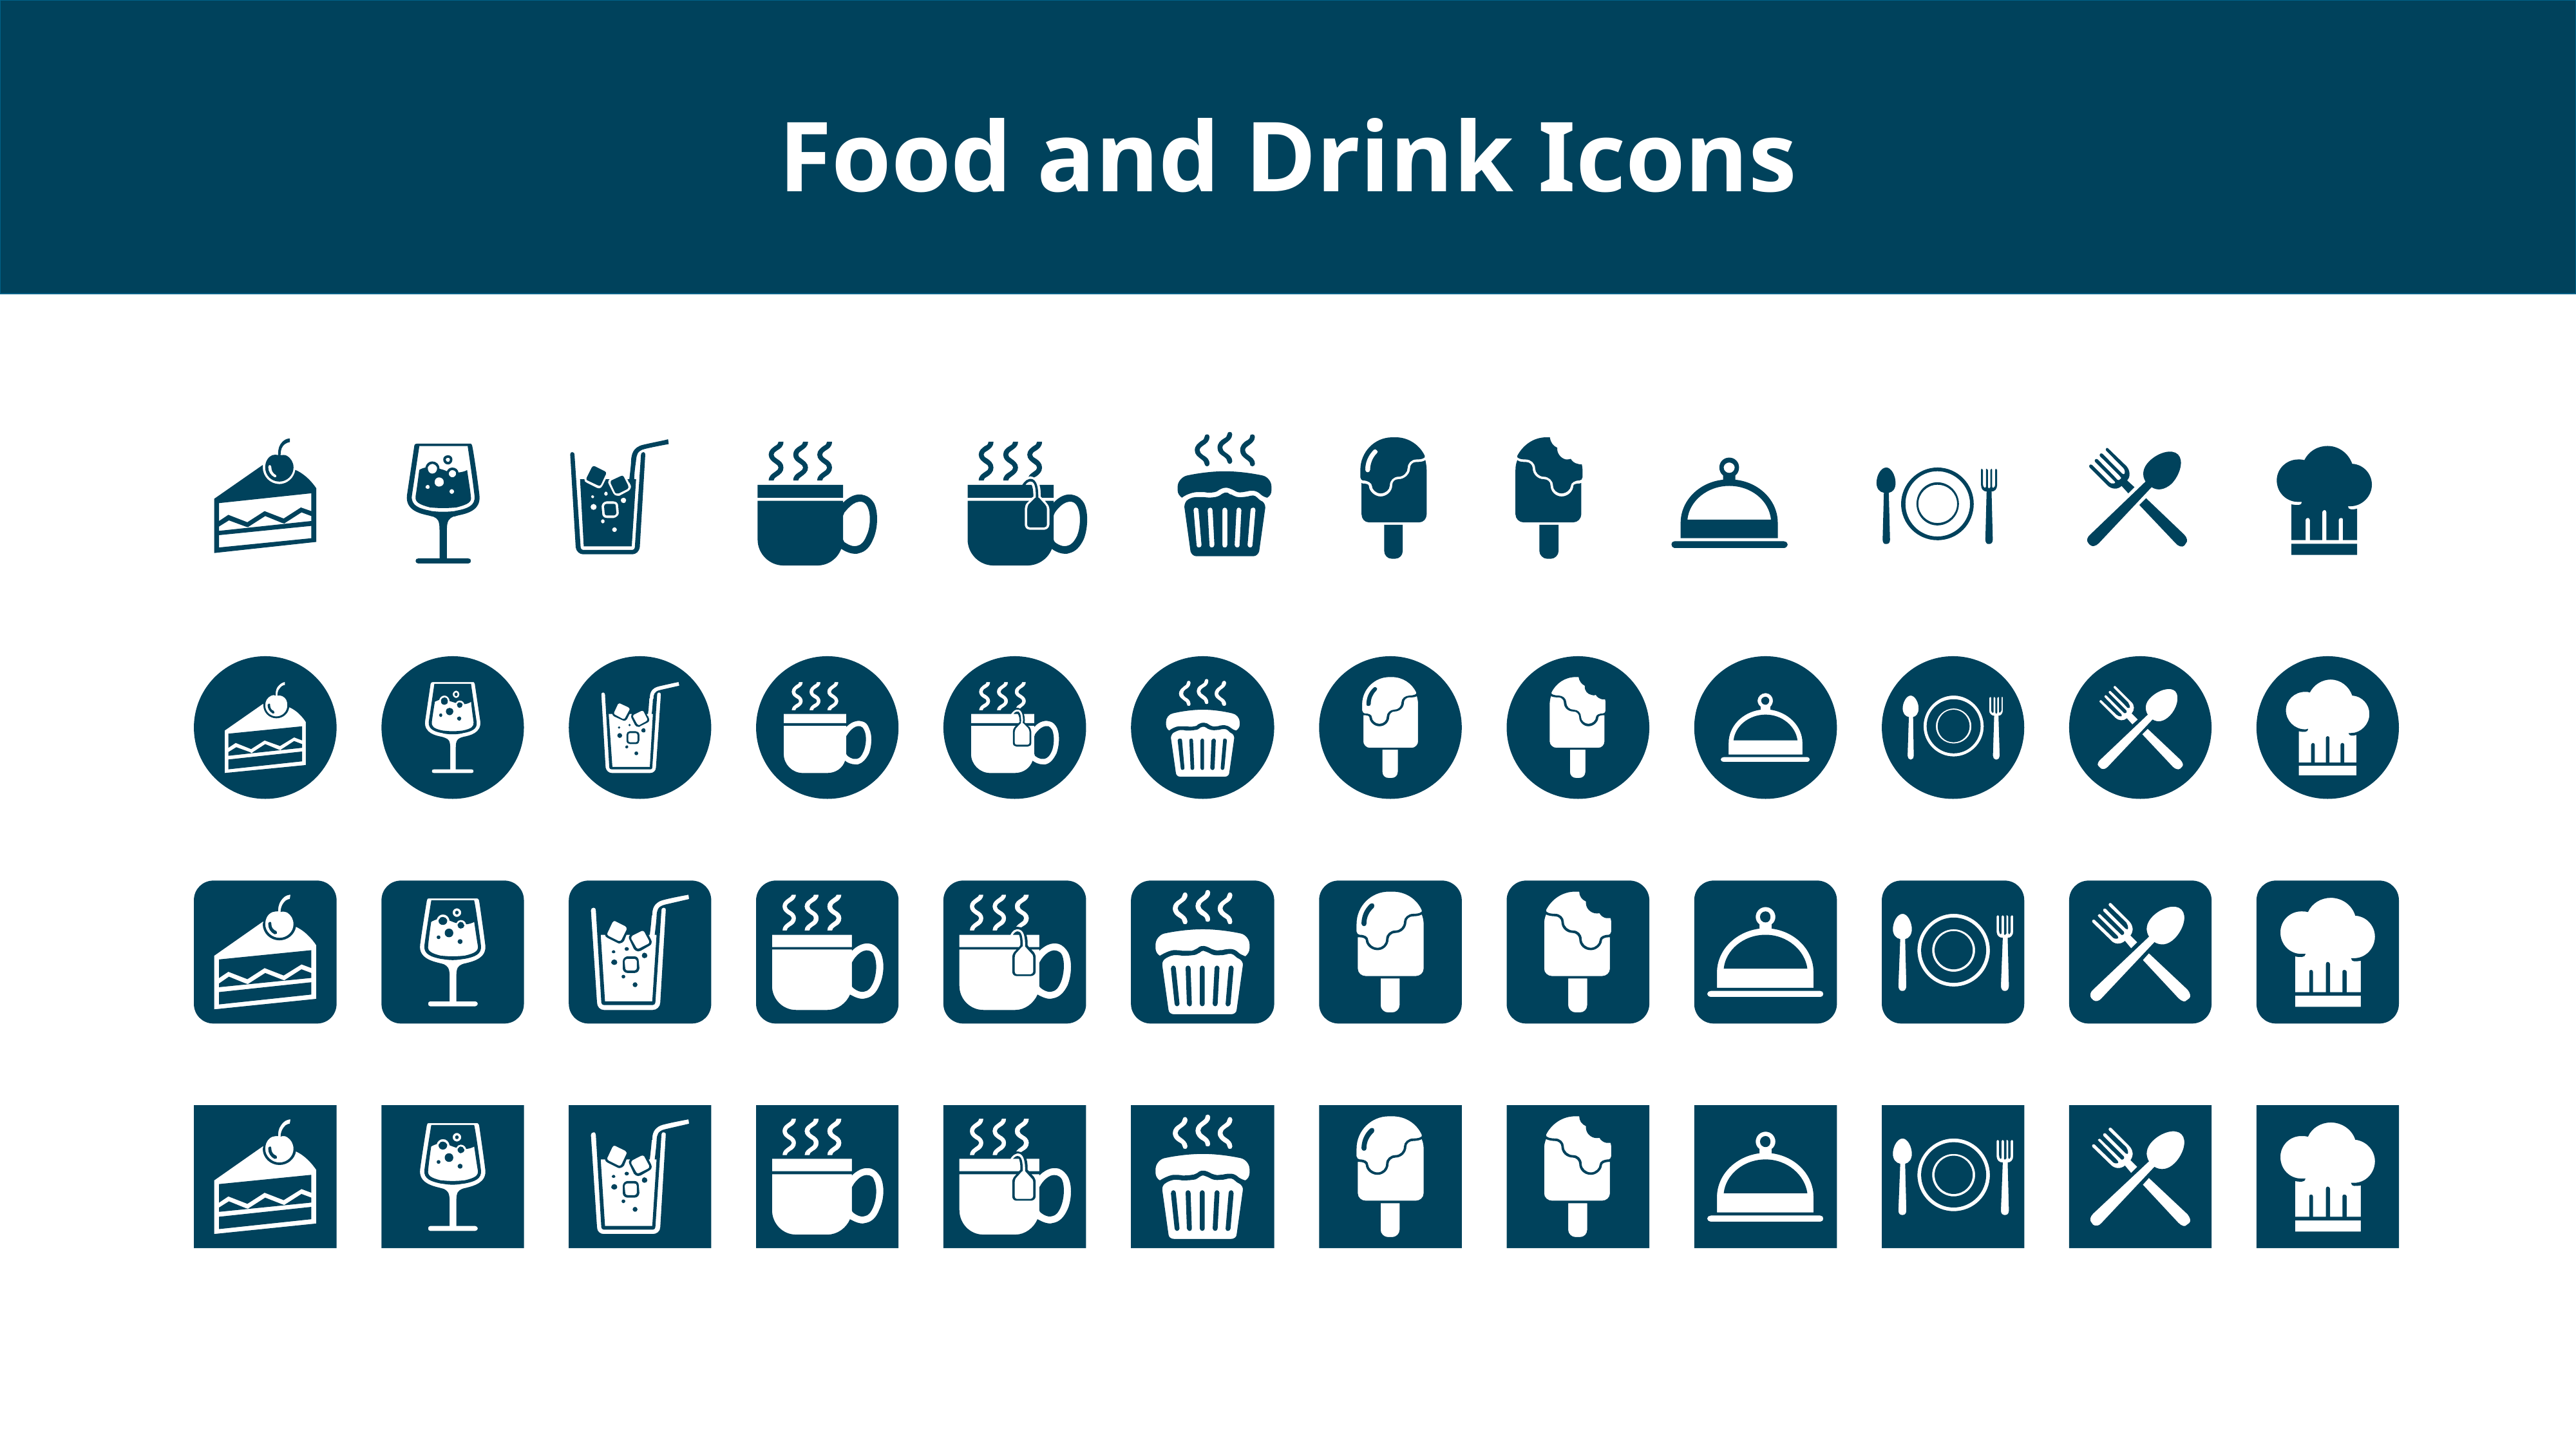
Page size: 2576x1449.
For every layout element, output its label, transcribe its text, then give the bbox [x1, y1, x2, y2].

text_box [817, 441, 832, 481]
text_box [978, 441, 994, 481]
text_box [381, 1105, 524, 1249]
text_box [2256, 656, 2400, 799]
text_box [2256, 1105, 2400, 1249]
text_box [194, 880, 337, 1024]
text_box [569, 656, 712, 799]
text_box [1384, 524, 1403, 559]
text_box [1506, 880, 1650, 1024]
text_box [1039, 484, 1054, 498]
text_box [1694, 880, 1837, 1024]
text_box [1539, 524, 1559, 559]
text_box [406, 443, 480, 564]
text_box [943, 1105, 1086, 1249]
text_box [1517, 437, 1583, 494]
text_box [1515, 460, 1582, 523]
text_box [1131, 880, 1274, 1024]
text_box [2139, 498, 2187, 547]
text_box [194, 656, 337, 799]
text_box [1680, 457, 1778, 538]
text_box [967, 478, 1047, 527]
text_box [2069, 1105, 2212, 1249]
text_box [2089, 448, 2135, 494]
text_box [1361, 460, 1427, 523]
title Food and Drink Icons [223, 90, 2353, 215]
text_box [1240, 434, 1255, 467]
text_box [1003, 441, 1018, 481]
text_box [793, 441, 808, 481]
text_box [2069, 656, 2212, 799]
text_box [1671, 541, 1788, 548]
text_box [967, 494, 1088, 566]
text_box [2087, 451, 2181, 546]
text_box [1184, 492, 1265, 556]
text_box [265, 438, 294, 482]
text_box [1981, 468, 1998, 544]
text_box [943, 880, 1086, 1024]
text_box [943, 656, 1086, 799]
text_box [1319, 880, 1462, 1024]
text_box [1506, 656, 1650, 799]
text_box [1882, 1105, 2025, 1249]
text_box [1882, 656, 2025, 799]
text_box [2291, 544, 2358, 555]
text_box [1131, 1105, 1274, 1249]
text_box [757, 484, 844, 498]
text_box [756, 656, 899, 799]
text_box [194, 1105, 337, 1249]
text_box [1694, 1105, 1837, 1249]
text_box [580, 439, 669, 547]
text_box [1506, 1105, 1650, 1249]
text_box [1876, 467, 1896, 544]
text_box [1882, 880, 2025, 1024]
text_box [381, 656, 524, 799]
text_box [1694, 656, 1837, 799]
text_box [1195, 434, 1210, 467]
text_box [2256, 880, 2400, 1024]
text_box [768, 441, 784, 481]
text_box [1901, 467, 1974, 540]
text_box [1131, 656, 1274, 799]
text_box [756, 1105, 899, 1249]
text_box [570, 451, 645, 554]
text_box [569, 880, 712, 1024]
text_box [1319, 1105, 1462, 1249]
text_box [1177, 471, 1272, 498]
text_box [1360, 437, 1425, 494]
text_box [569, 1105, 712, 1249]
text_box [214, 465, 317, 553]
text_box [381, 880, 524, 1024]
text_box [756, 880, 899, 1024]
text_box [2277, 446, 2372, 540]
text_box [757, 494, 877, 566]
text_box [1027, 441, 1043, 478]
text_box [2069, 880, 2212, 1024]
text_box [1319, 656, 1462, 799]
text_box [1217, 431, 1233, 464]
